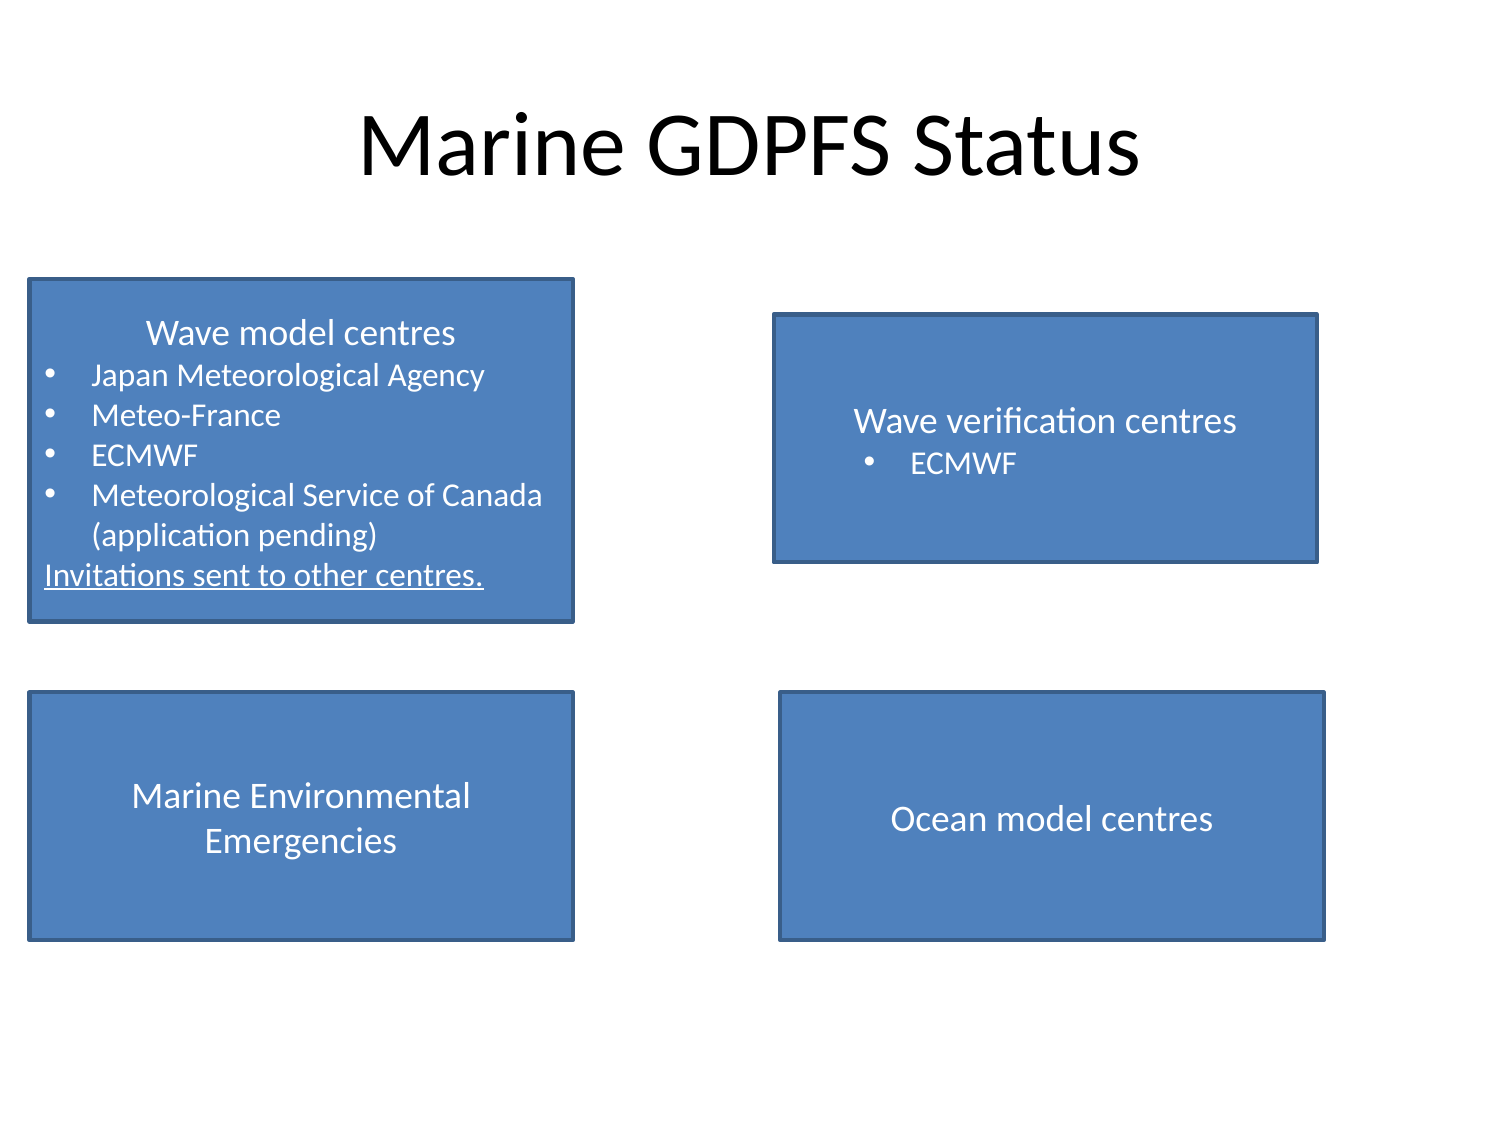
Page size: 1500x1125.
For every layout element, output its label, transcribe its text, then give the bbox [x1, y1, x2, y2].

title Marine GDPFS Status [75, 45, 1425, 233]
text_box Marine Environmental Emergencies [29, 692, 573, 941]
text_box Ocean model centres [780, 692, 1324, 941]
text_box Wave verification centres ECMWF [773, 314, 1317, 563]
text_box Wave model centres Japan Meteorological Agency Meteo-France ECMWF Meteorological Service of Canada (application pending) Invitations sent to other centres. [29, 278, 573, 622]
